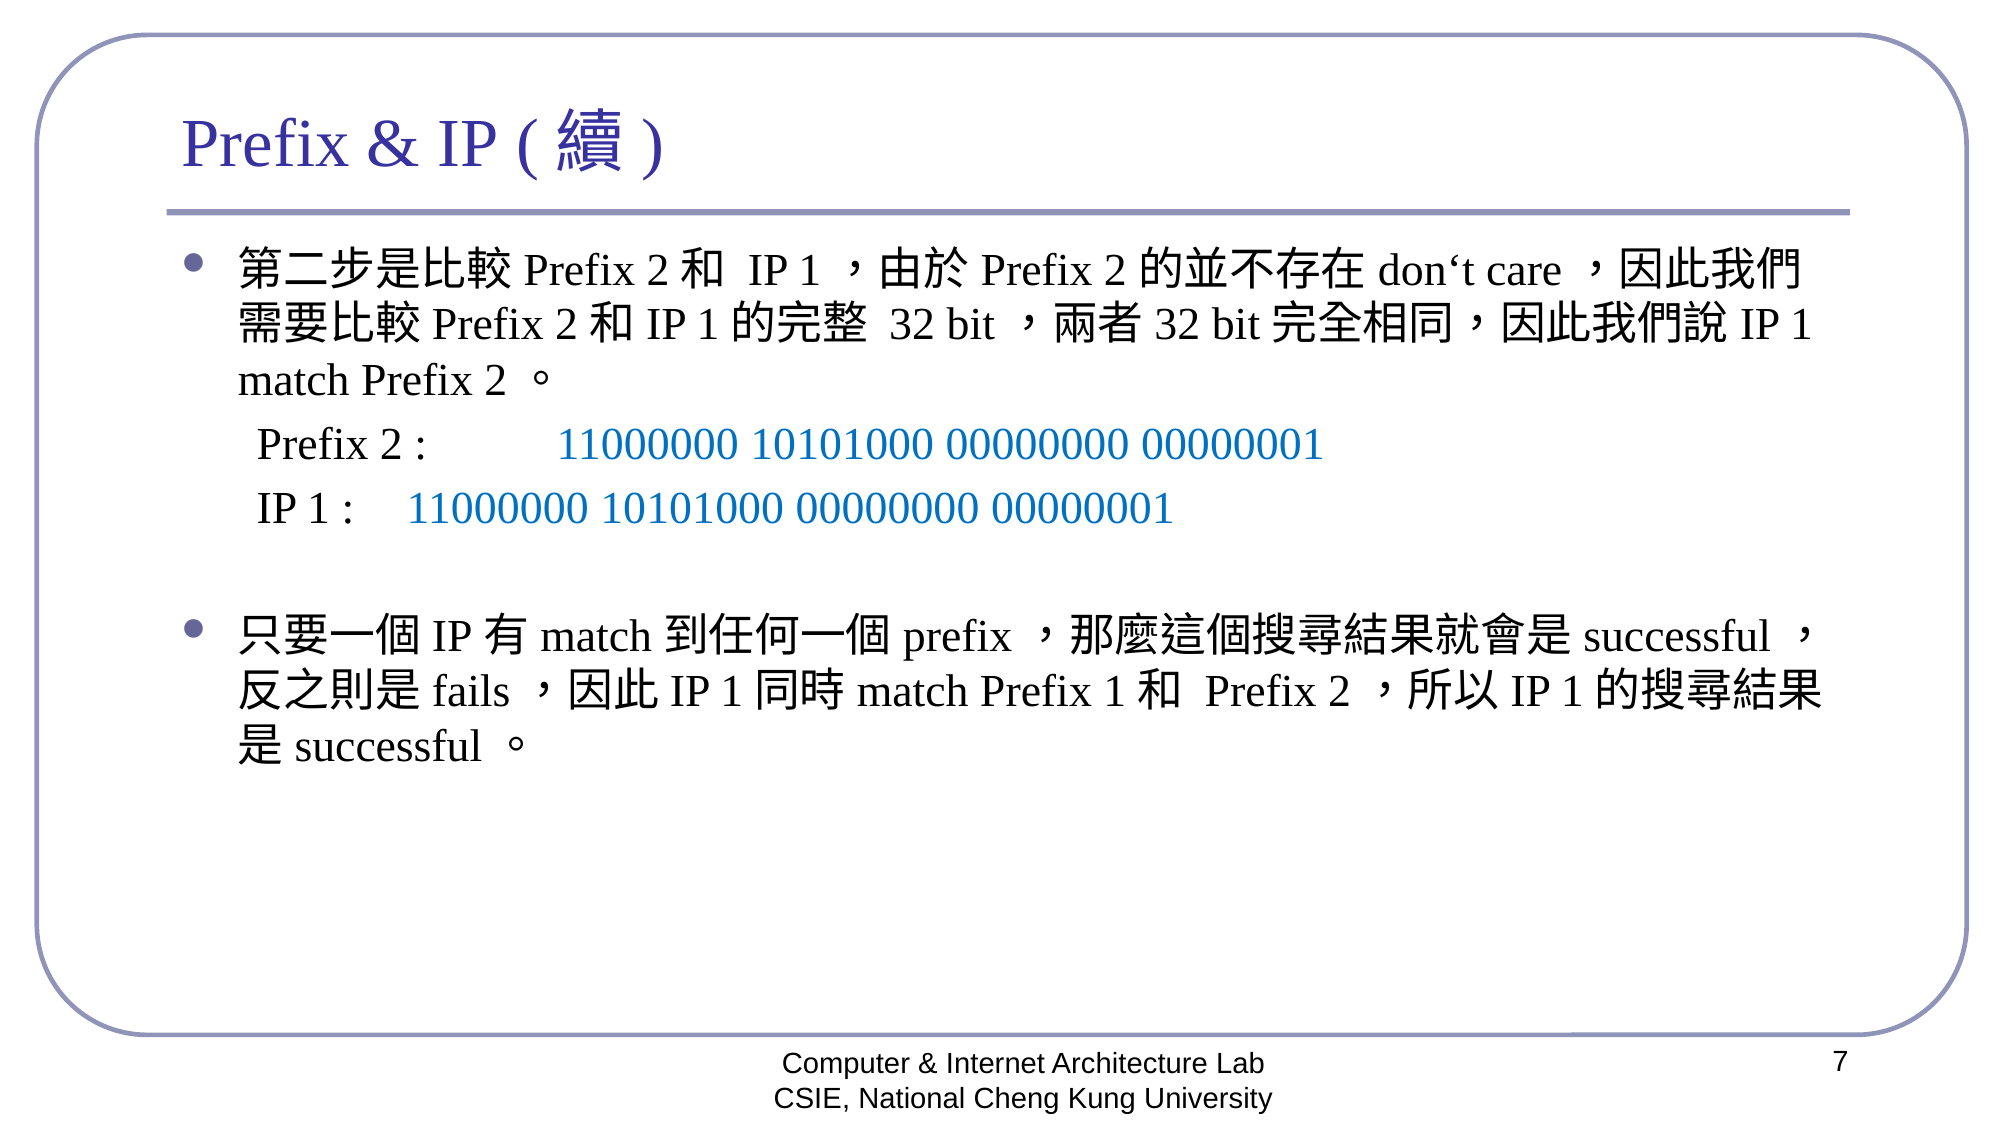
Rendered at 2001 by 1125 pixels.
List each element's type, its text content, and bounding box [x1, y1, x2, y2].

slide_number 7 [1731, 1034, 1949, 1111]
list 第二步是比較Prefix 2和 IP 1，由於Prefix 2的並不存在don‘t care，因此我們需要比較Prefix 2和IP 1的完整 32 bit，兩者32 bit完全相同，因此我們說IP 1 match Prefix 2。 Prefix 2 : 11000000 10101000 00000000 00000001 IP 1 : 11000000 10101000 00000000 00000001 只要一個IP有match到任何一個prefix，那麼這個搜尋結果就會是successful，反之則是fails，因此IP 1同時match Prefix 1和 Prefix 2，所以IP 1的搜尋結果是successful。 [166, 231, 1851, 976]
title Prefix & IP (續) [166, 89, 1851, 188]
footer Computer & Internet Architecture Lab CSIE, National Cheng Kung University [590, 1036, 1458, 1112]
